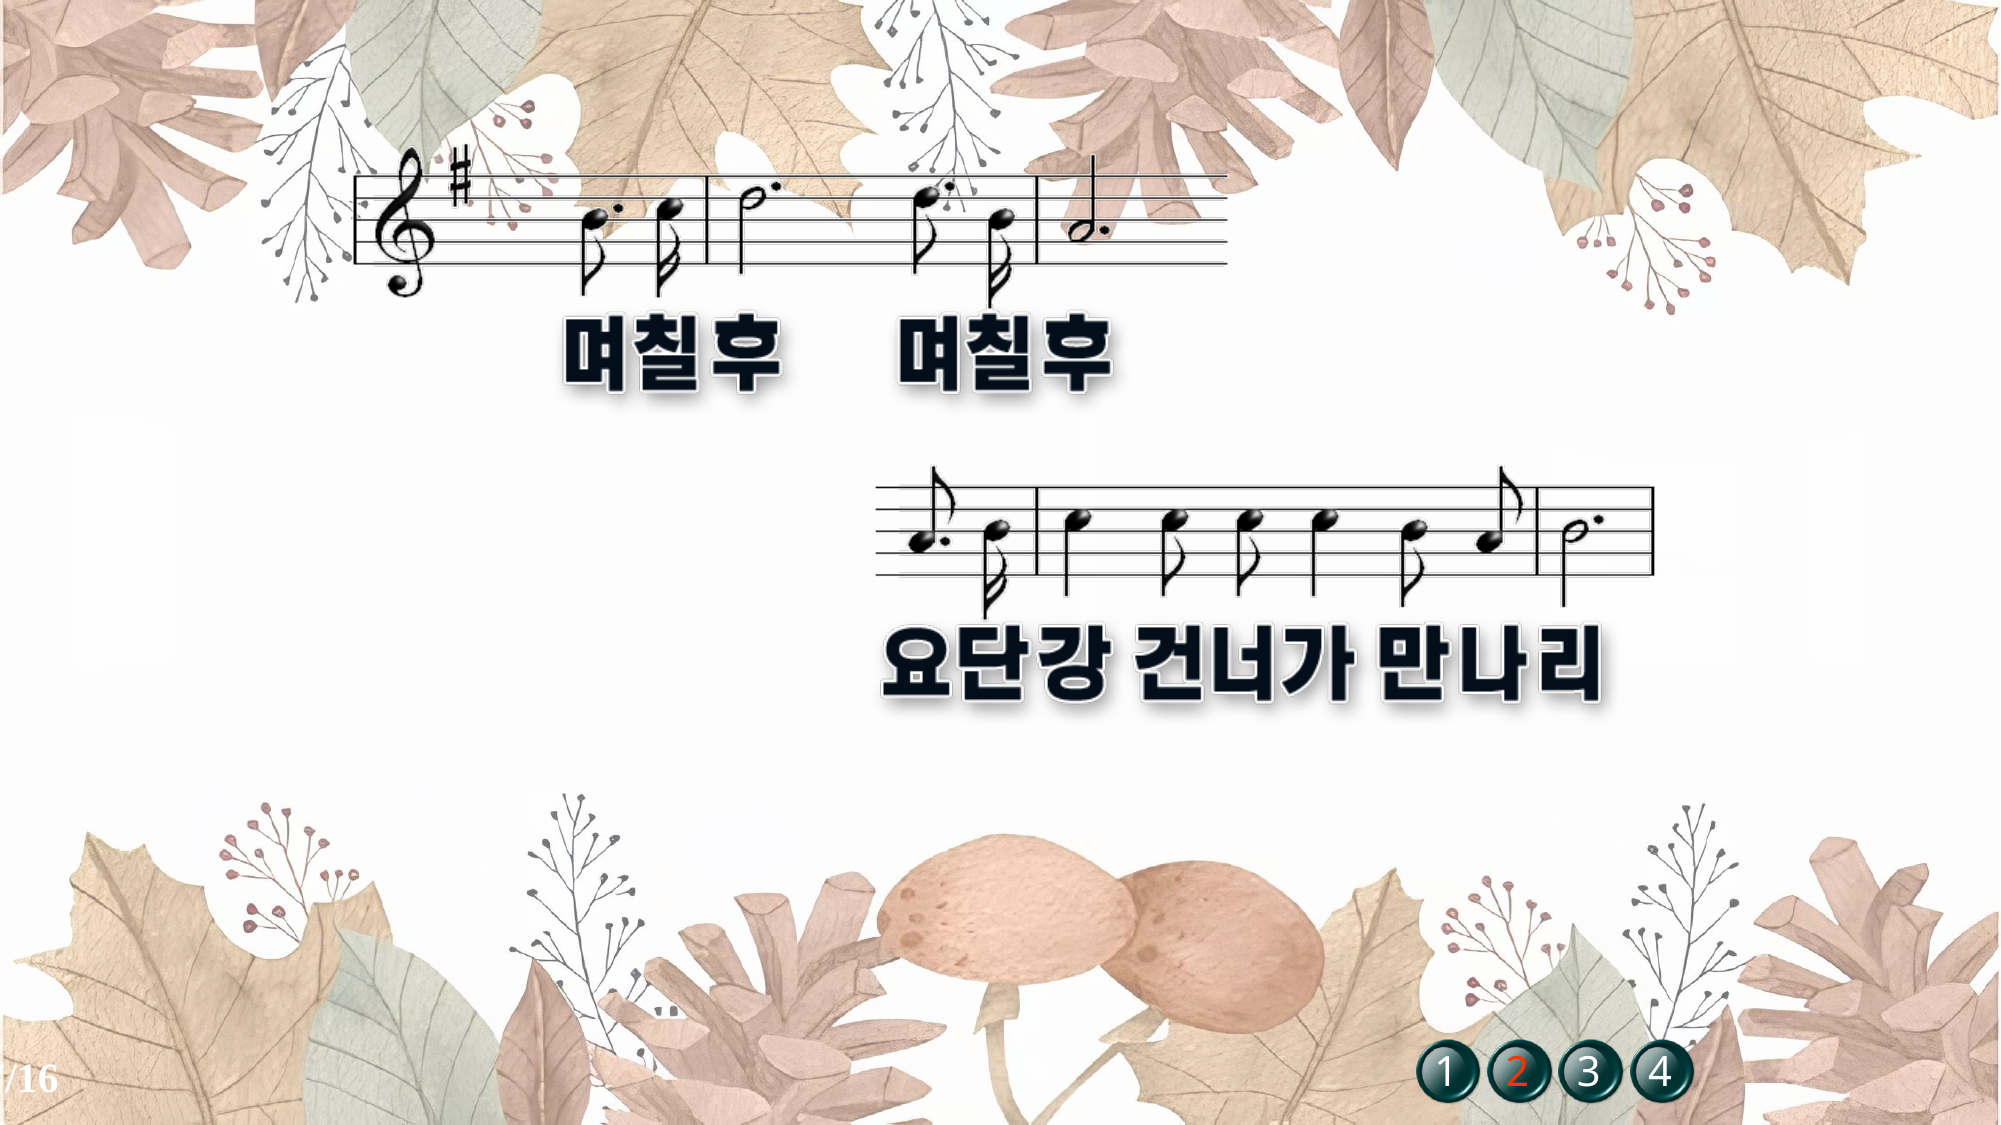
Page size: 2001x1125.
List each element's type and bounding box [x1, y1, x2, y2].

text_box [1413, 1035, 1484, 1106]
text_box [1555, 1035, 1626, 1106]
text_box [1484, 1035, 1555, 1106]
picture [0, 0, 2001, 1125]
text_box [1627, 1035, 1697, 1106]
